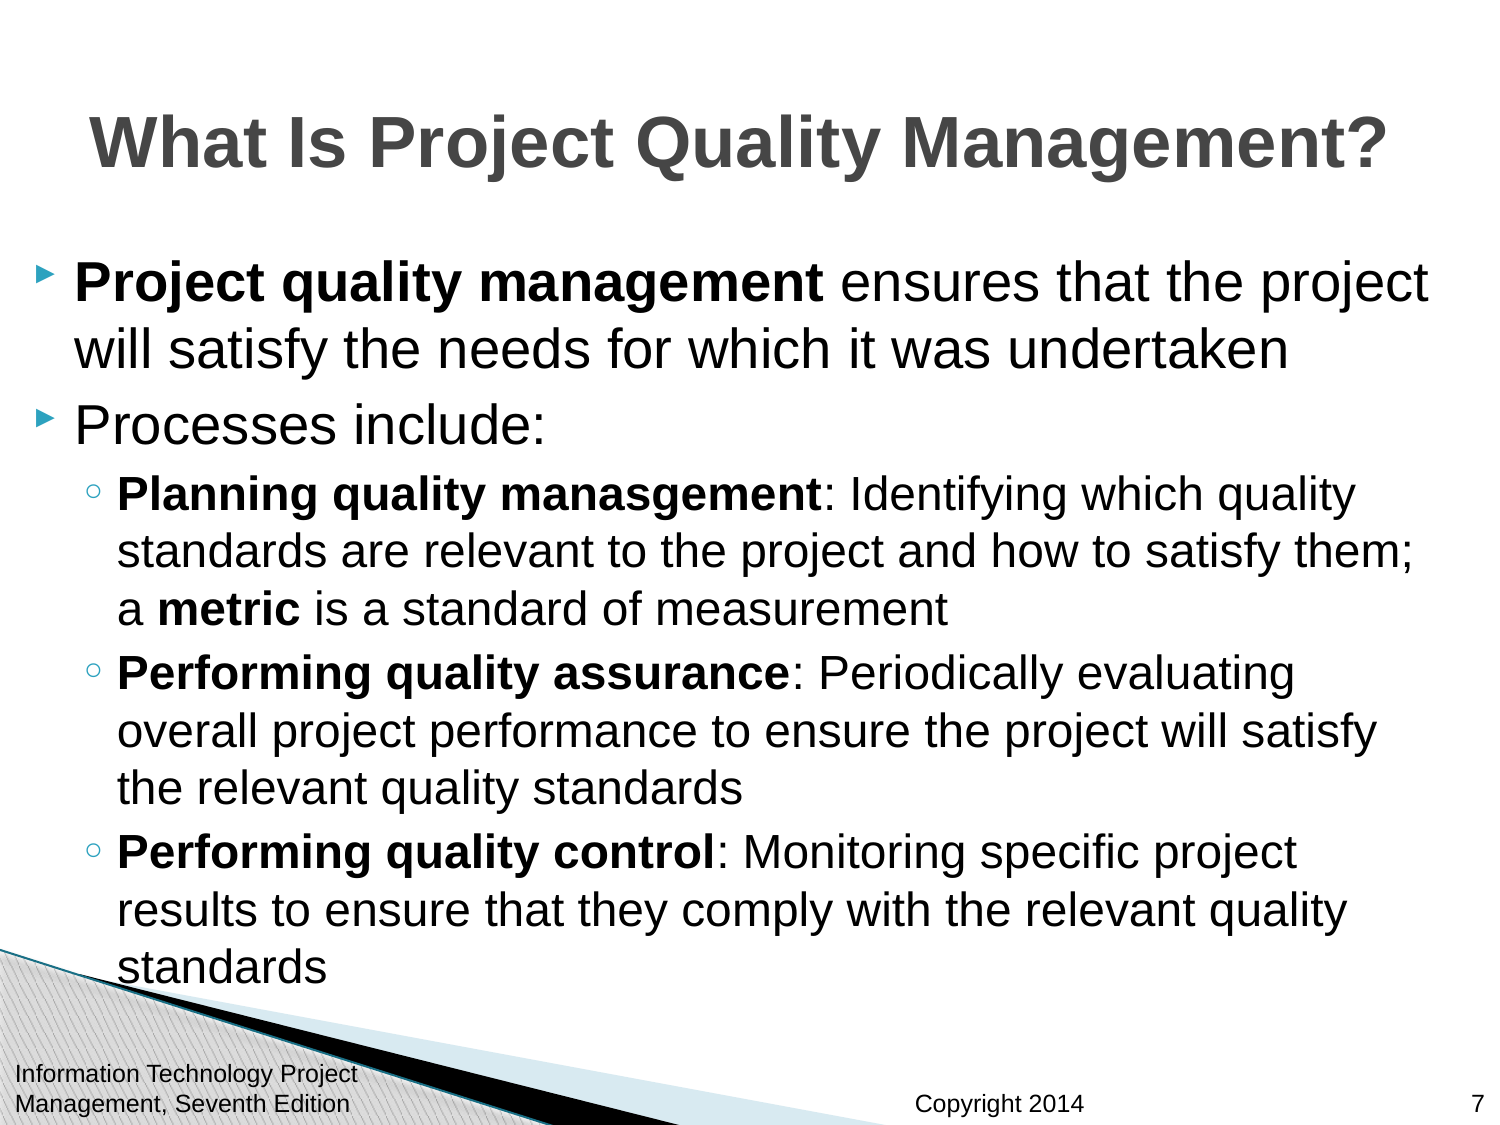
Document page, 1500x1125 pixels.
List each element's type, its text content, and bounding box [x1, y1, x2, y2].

footer Information Technology Project Management, Seventh Edition [0, 1065, 425, 1125]
title What Is Project Quality Management? [75, 45, 1425, 233]
slide_number 7 [1408, 1065, 1500, 1125]
list Project quality management ensures that the project will satisfy the needs for which it was undertaken Processes include: Planning quality manasgement: Identifying which quality standards are relevant to the project and how to satisfy them; a metric is a standard of measurement Performing quality assurance: Periodically evaluating overall project performance to ensure the project will satisfy the relevant quality standards Performing quality control: Monitoring specific project results to ensure that they comply with the relevant quality standards [0, 237, 1463, 988]
